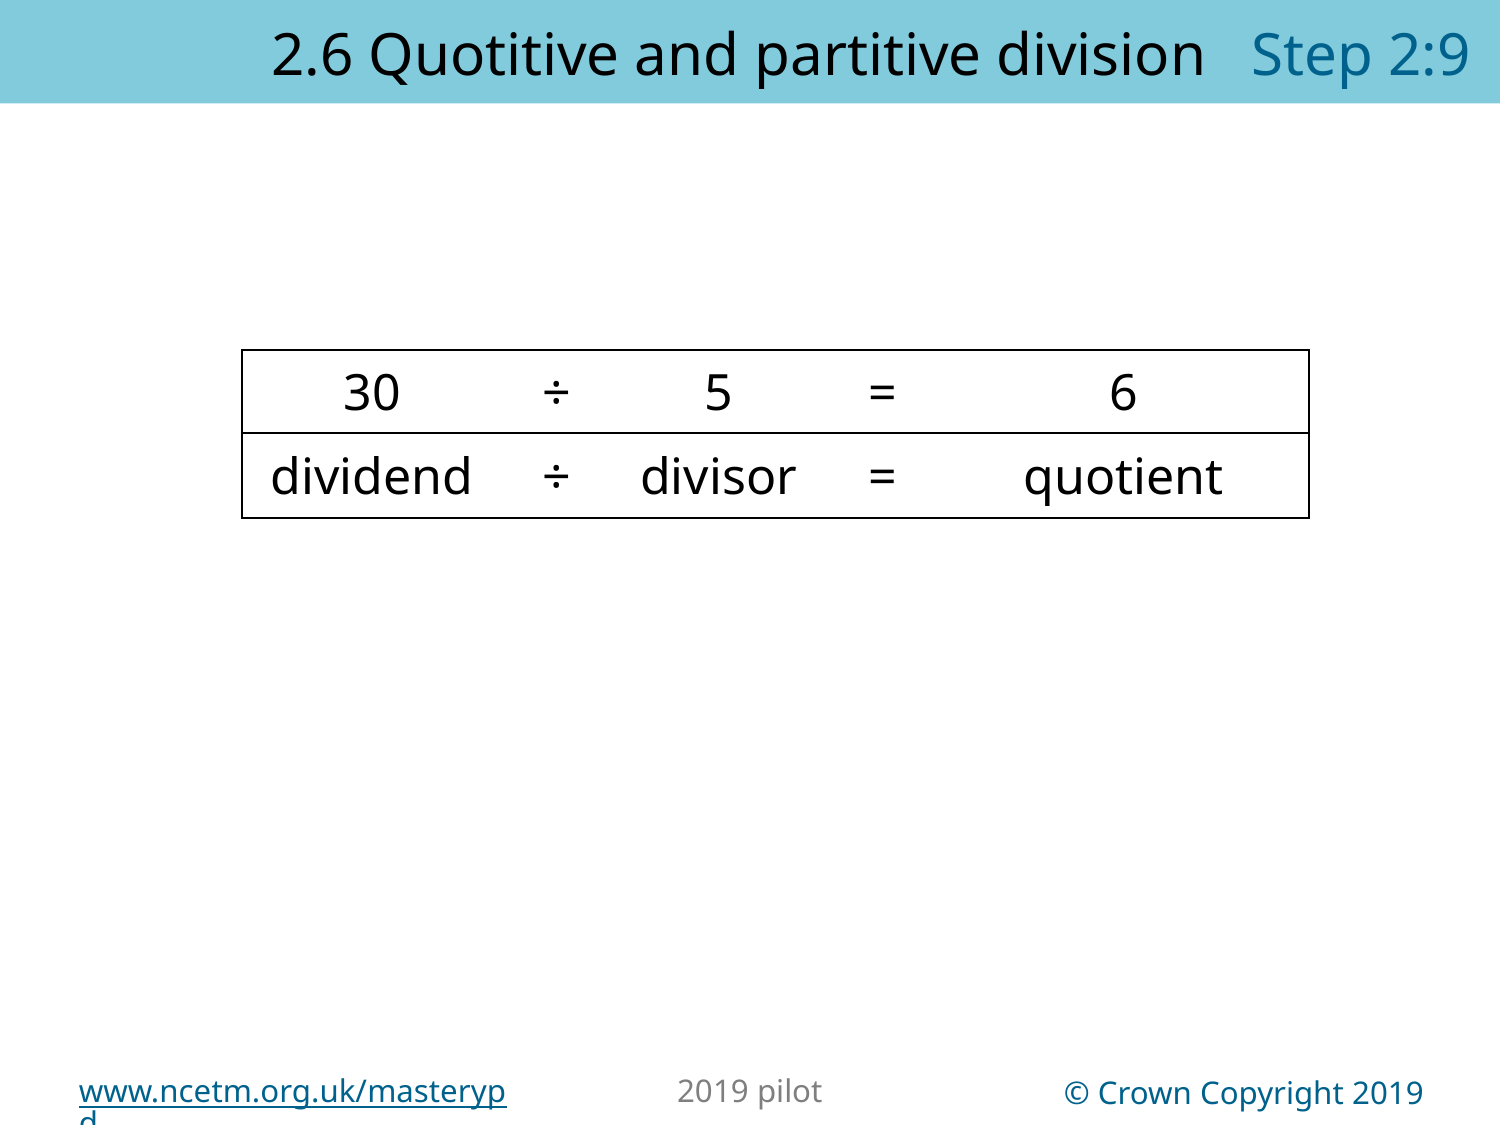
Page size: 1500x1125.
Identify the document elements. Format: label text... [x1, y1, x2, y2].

table_header 5 [612, 351, 826, 432]
table_header ÷ [502, 351, 612, 432]
table_header 6 [939, 351, 1308, 432]
table_cell dividend [243, 434, 502, 517]
table_cell ÷ [502, 434, 612, 517]
table_header 30 [243, 351, 502, 432]
table_cell divisor [612, 434, 826, 517]
table_header = [826, 351, 939, 432]
table_cell = [826, 434, 939, 517]
table_cell quotient [939, 434, 1308, 517]
list 2.6 Quotitive and partitive division Step 2:9 [0, 0, 1500, 104]
